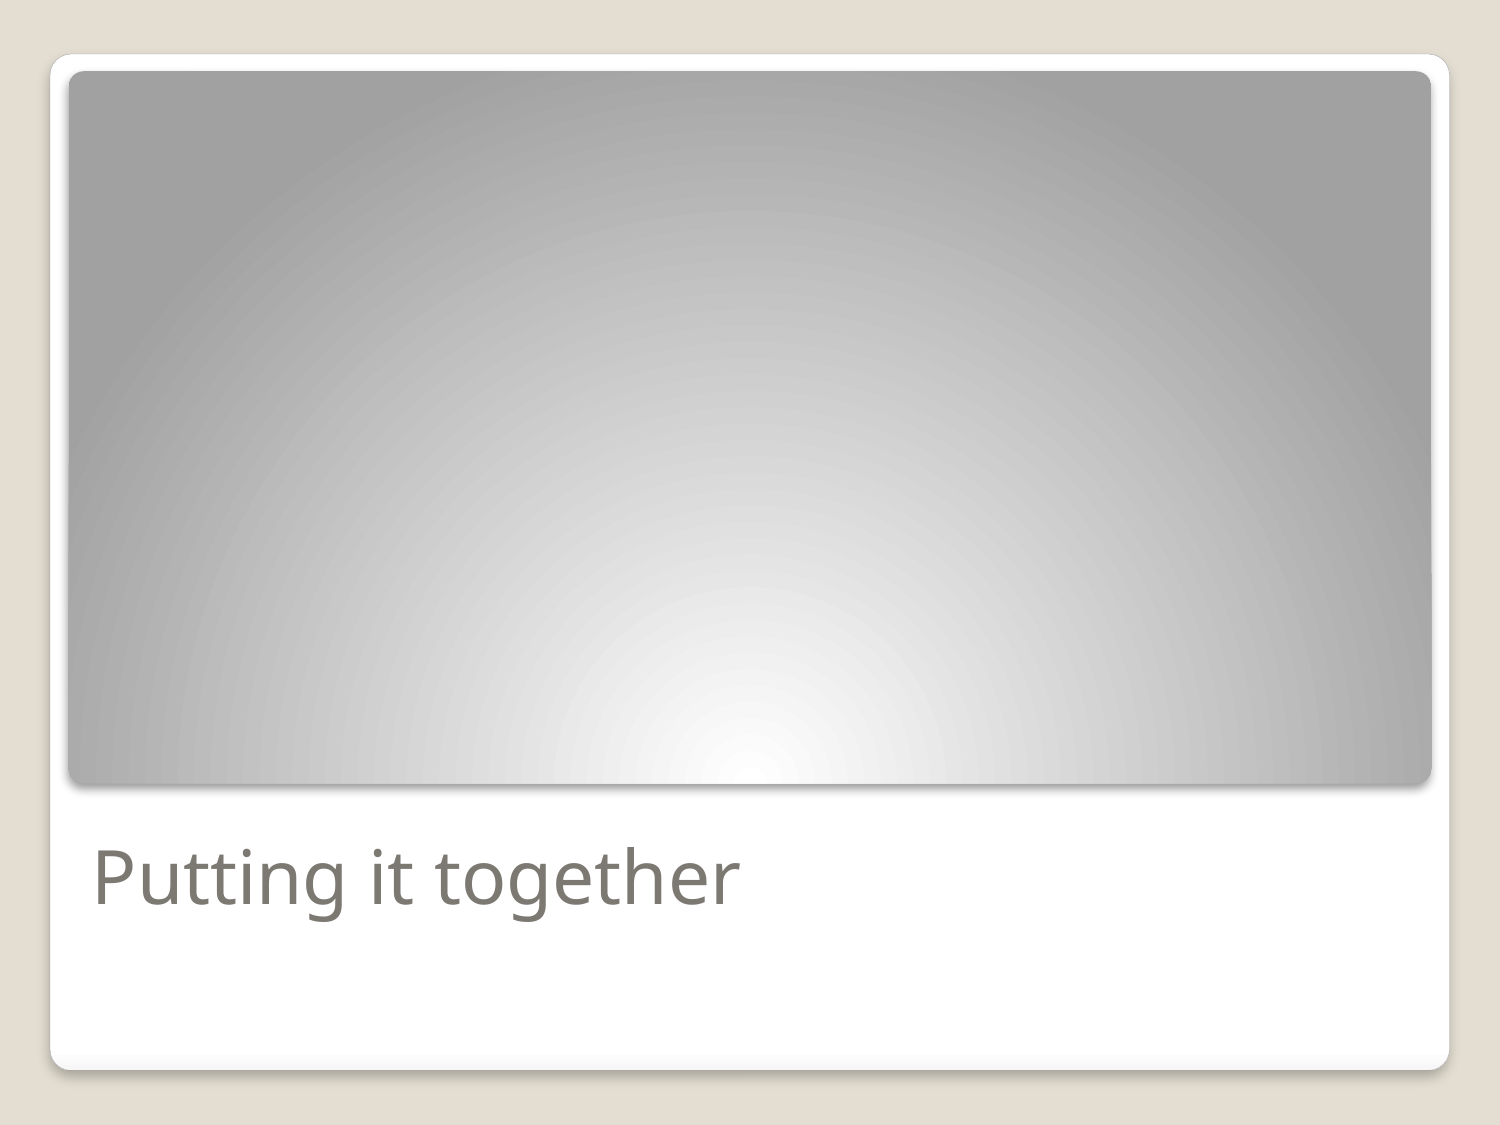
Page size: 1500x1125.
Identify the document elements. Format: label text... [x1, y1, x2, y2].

title Putting it together [76, 808, 1420, 920]
